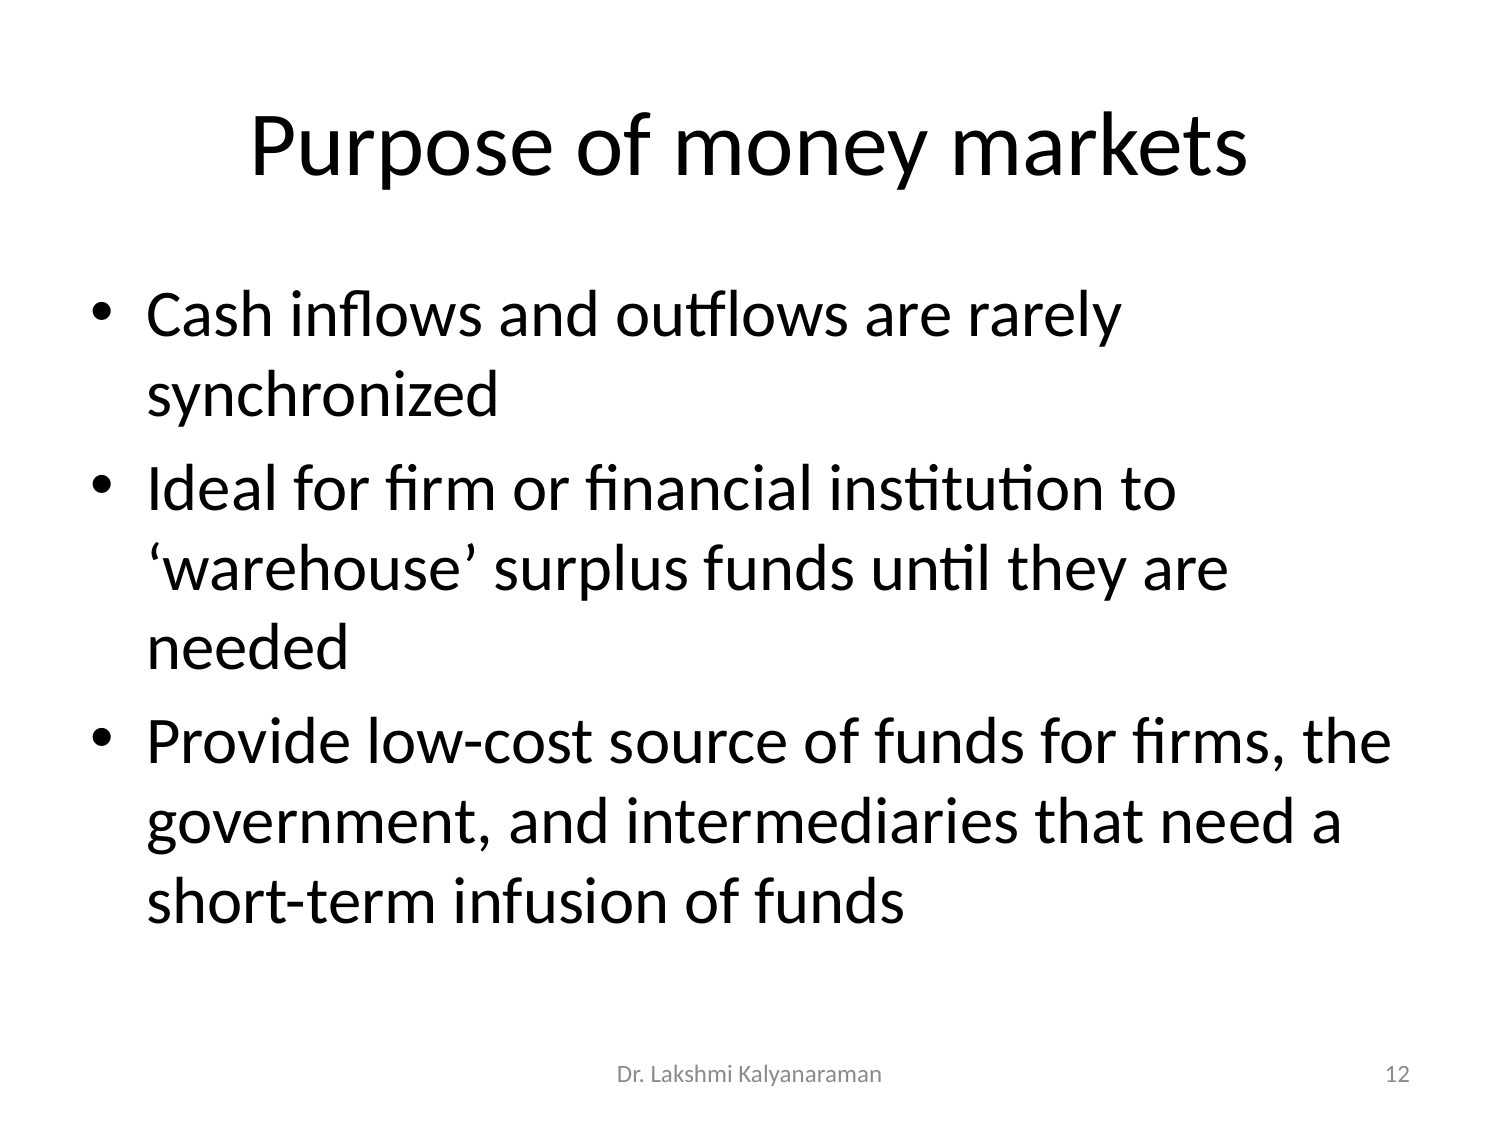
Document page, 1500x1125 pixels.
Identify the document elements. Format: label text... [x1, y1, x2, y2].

slide_number 12 [1074, 1042, 1425, 1103]
list Cash inflows and outflows are rarely synchronized Ideal for firm or financial institution to ‘warehouse’ surplus funds until they are needed Provide low-cost source of funds for firms, the government, and intermediaries that need a short-term infusion of funds [75, 262, 1425, 1005]
title Purpose of money markets [75, 45, 1425, 233]
footer Dr. Lakshmi Kalyanaraman [512, 1042, 988, 1103]
